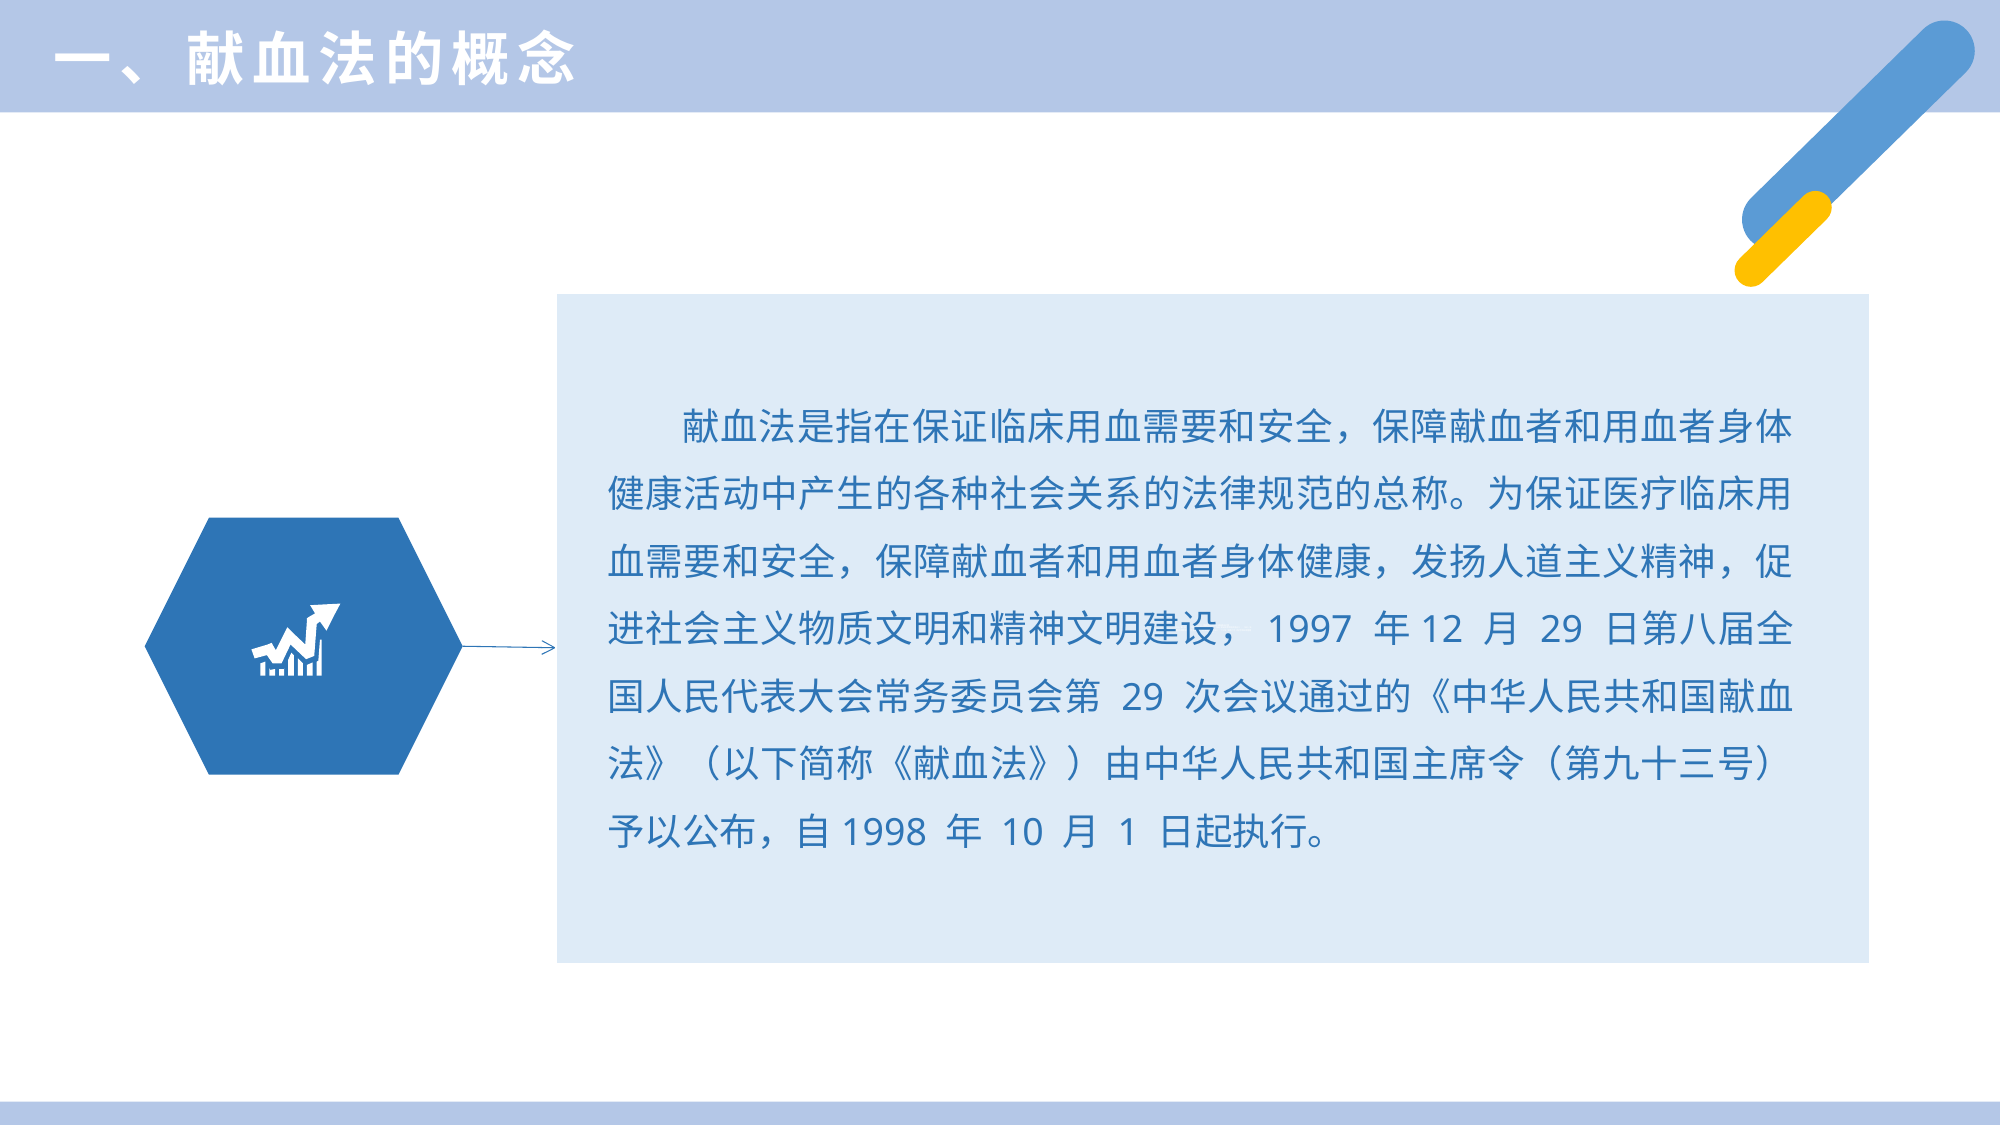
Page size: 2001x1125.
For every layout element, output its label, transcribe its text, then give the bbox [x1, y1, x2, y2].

text_box [279, 668, 285, 676]
text_box 一、献血法的概念 [41, 16, 589, 98]
text_box [251, 603, 341, 664]
text_box （二）我国传染病防治法制建设过程 1950 年 10 月，中央人民政府政务院颁布了《关于发动秋季种痘的指示》；1955 年 经国务院批准原卫生部发布了《传染病管理办法》，1978 年修订为《急性传染病管理 条例》。 [555, 292, 1872, 965]
text_box [306, 662, 313, 676]
text_box [269, 668, 276, 676]
text_box [143, 516, 464, 776]
text_box [260, 661, 266, 676]
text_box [1678, 116, 2000, 185]
text_box [288, 652, 294, 676]
text_box [297, 658, 303, 676]
text_box 献血法是指在保证临床用血需要和安全，保障献血者和用血者身体健康活动中产生的各种社会关系的法律规范的总称。为保证医疗临床用血需要和安全，保障献血者和用血者身体健康，发扬人道主义精神，促进社会主义物质文明和精神文明建设，1997 年12 月 29 日第八届全国人民代表大会常务委员会第 29 次会议通过的《中华人民共和国献血法》（以下简称《献血法》）由中华人民共和国主席令（第九十三号）予以公布，自1998 年 10 月 1 日起执行。 [592, 372, 1809, 861]
text_box [316, 639, 322, 676]
